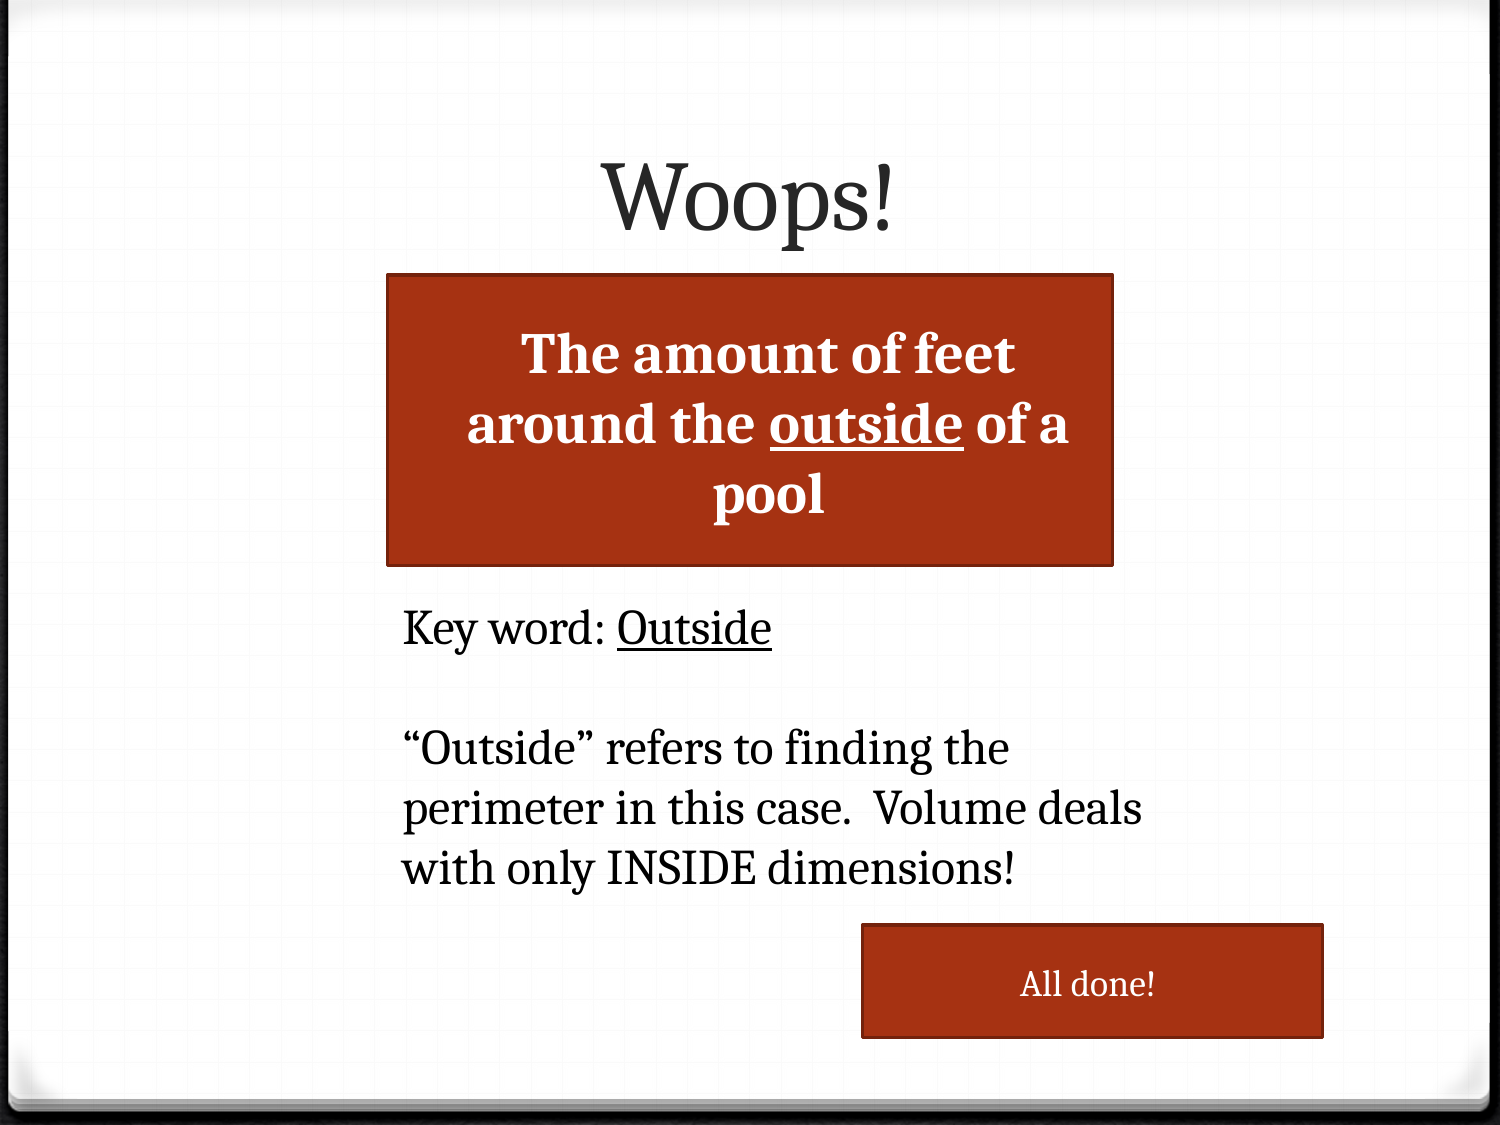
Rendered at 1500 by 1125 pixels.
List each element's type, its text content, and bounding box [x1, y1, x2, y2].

list The amount of feet around the outside of a pool [386, 273, 1114, 567]
picture [0, 0, 1500, 1125]
title Woops! [90, 71, 1410, 309]
text_box All done! [861, 923, 1324, 1039]
text_box Key word: Outside “Outside” refers to finding the perimeter in this case. Volume deals with only INSIDE dimensions! [387, 587, 1175, 903]
